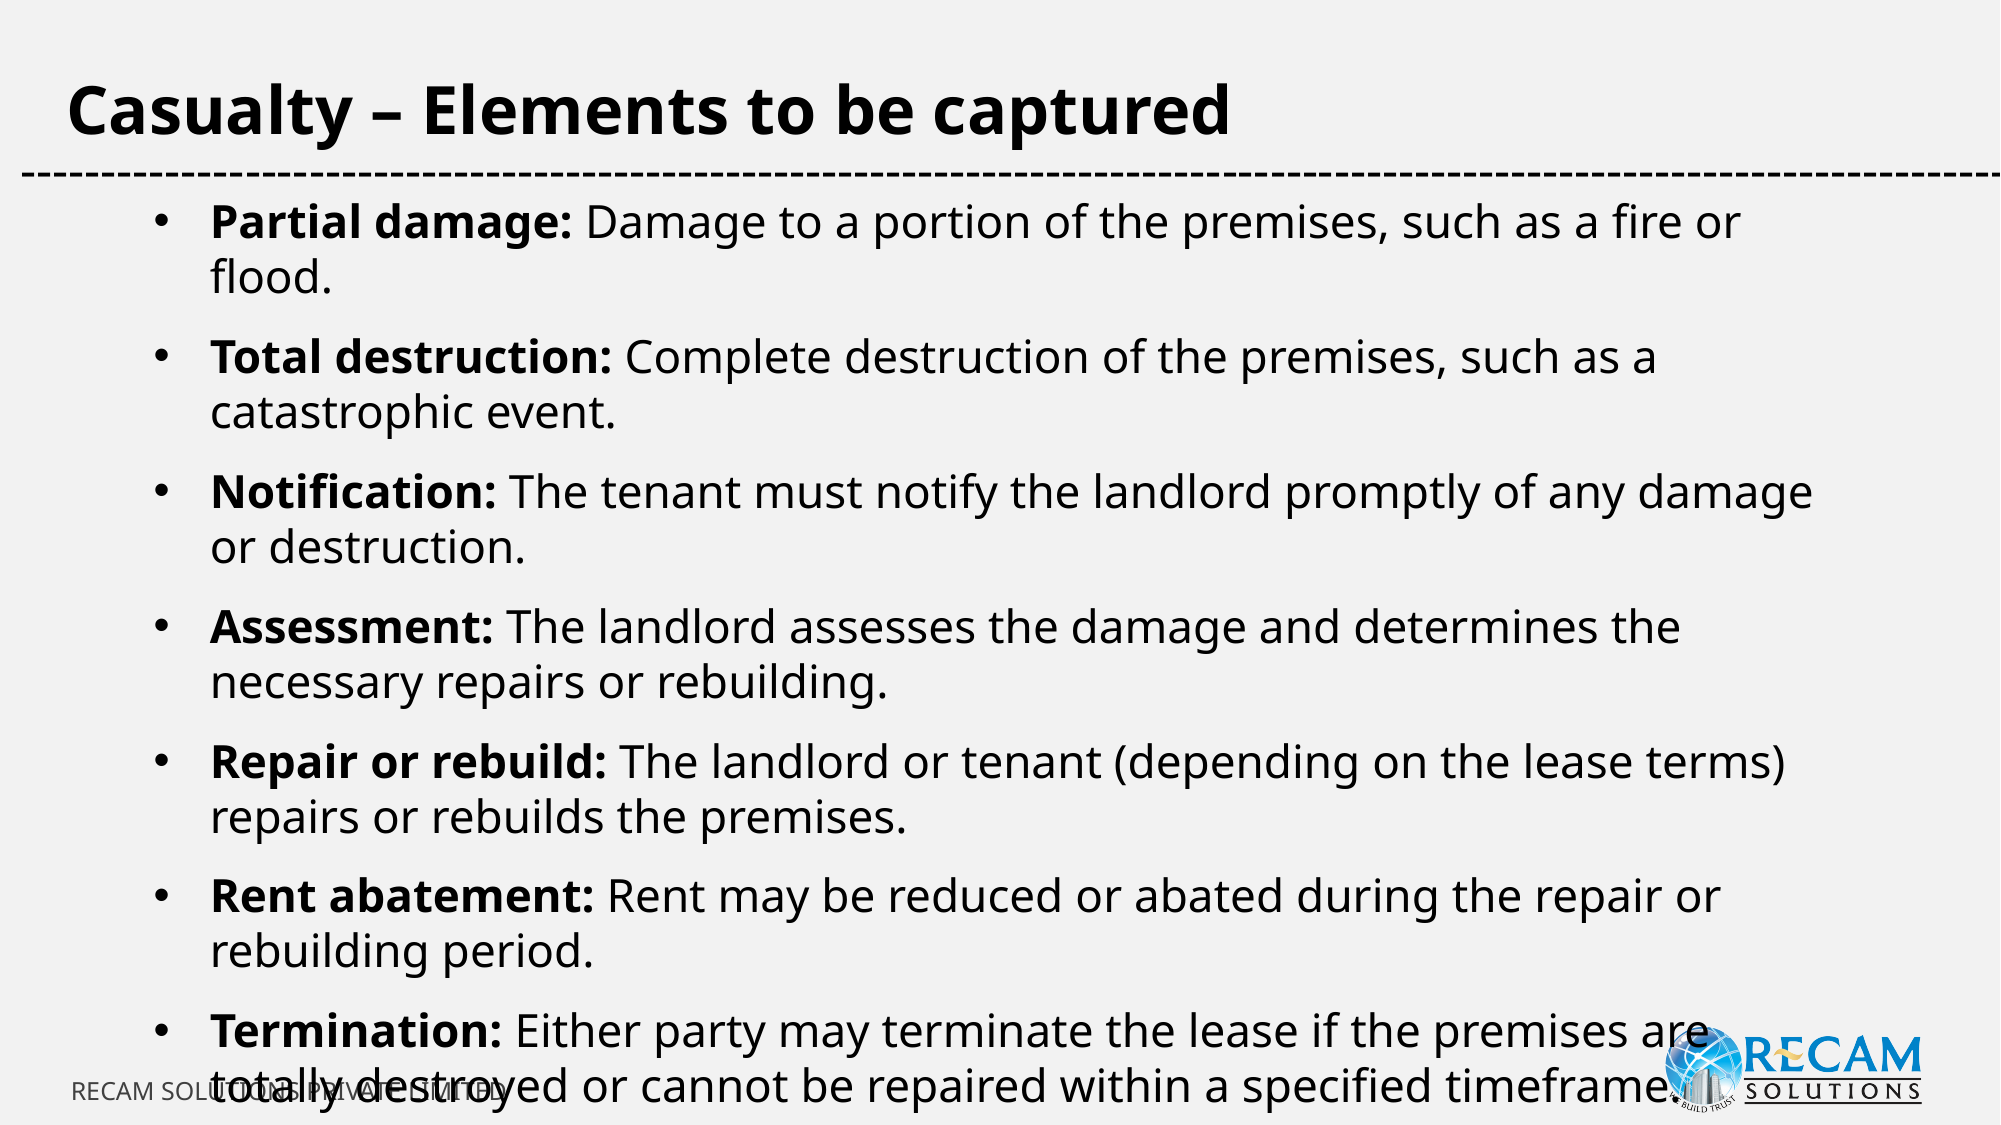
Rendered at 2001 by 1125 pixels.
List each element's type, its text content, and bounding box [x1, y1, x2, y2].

text_box ----------------------------------------------------------------------------------------------------------------------------- [6, 131, 2000, 207]
text_box Casualty – Elements to be captured [51, 60, 1979, 131]
footer RECAM SOLUTIONS PRIVATE LIMITED [70, 1073, 138, 1107]
picture [1652, 1014, 1935, 1125]
text_box Partial damage: Damage to a portion of the premises, such as a fire or flood. Total destruction: Complete destruction of the premises, such as a catastrophic event. Notification: The tenant must notify the landlord promptly of any damage or destruction. Assessment: The landlord assesses the damage and determines the necessary repairs or rebuilding. Repair or rebuild: The landlord or tenant (depending on the lease terms) repairs or rebuilds the premises. Rent abatement: Rent may be reduced or abated during the repair or rebuilding period. Termination: Either party may terminate the lease if the premises are totally destroyed or cannot be repaired within a specified timeframe. [138, 185, 1842, 1120]
